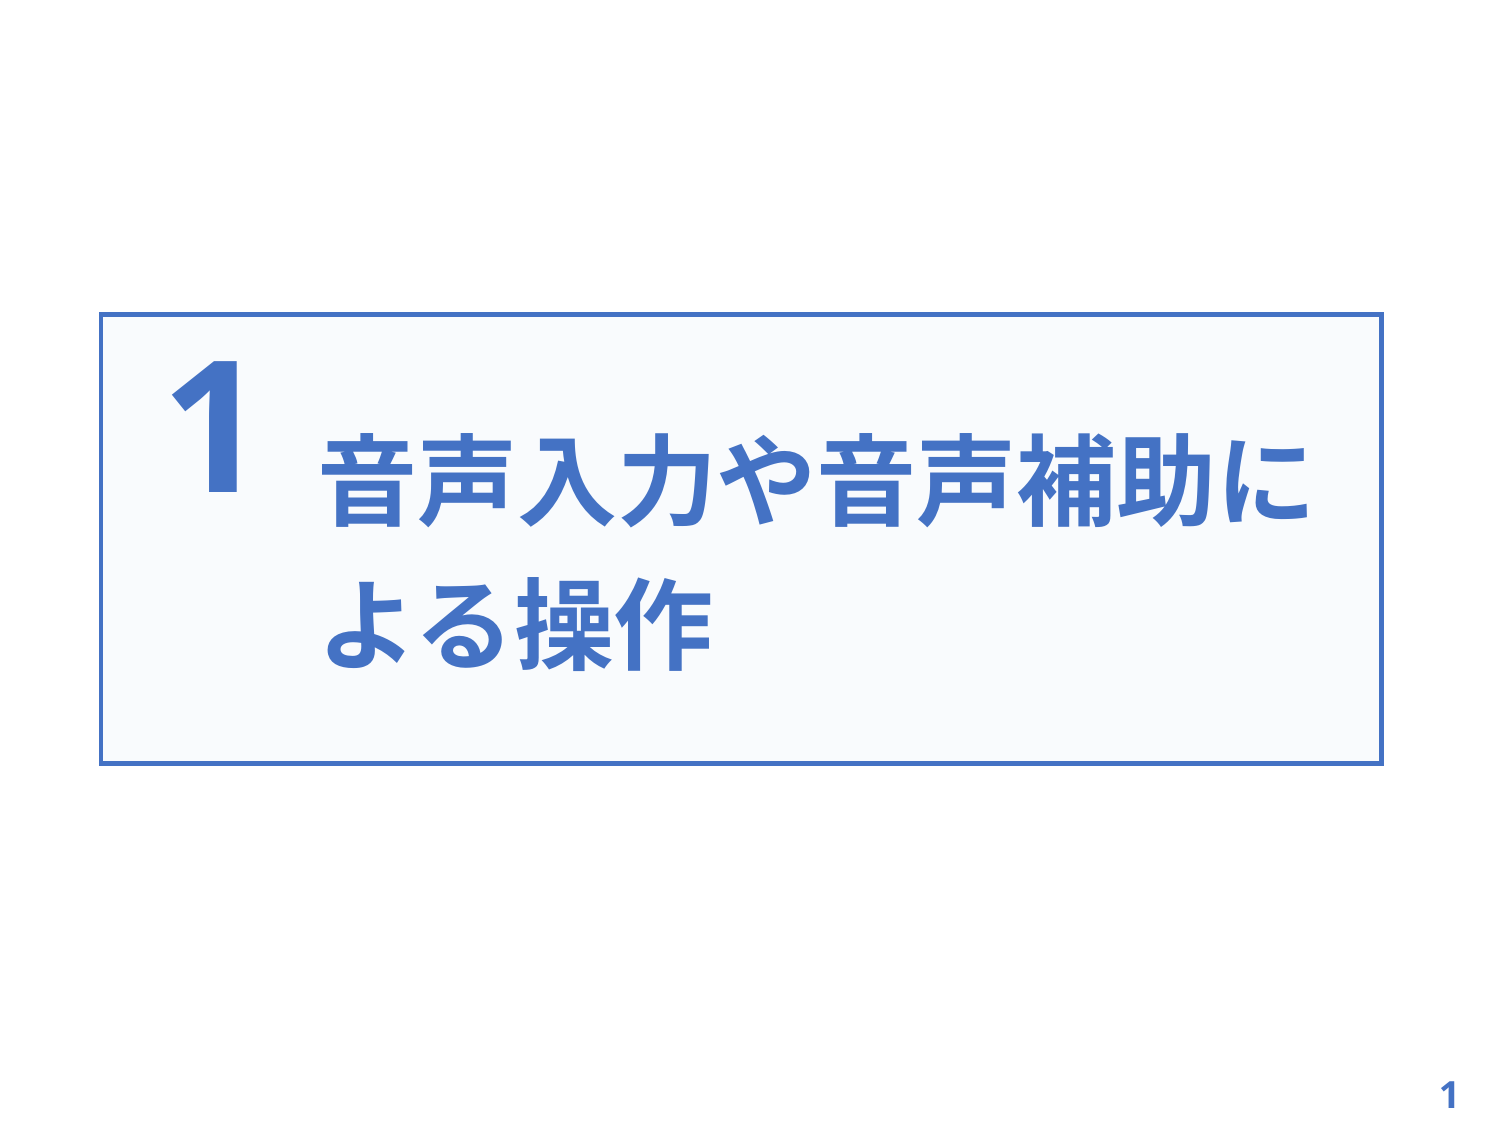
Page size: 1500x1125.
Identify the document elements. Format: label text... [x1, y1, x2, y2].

text_box 1 [1399, 1063, 1500, 1123]
text_box 音声入力や音声補助による操作 [302, 379, 1375, 699]
text_box 1 [86, 301, 342, 537]
